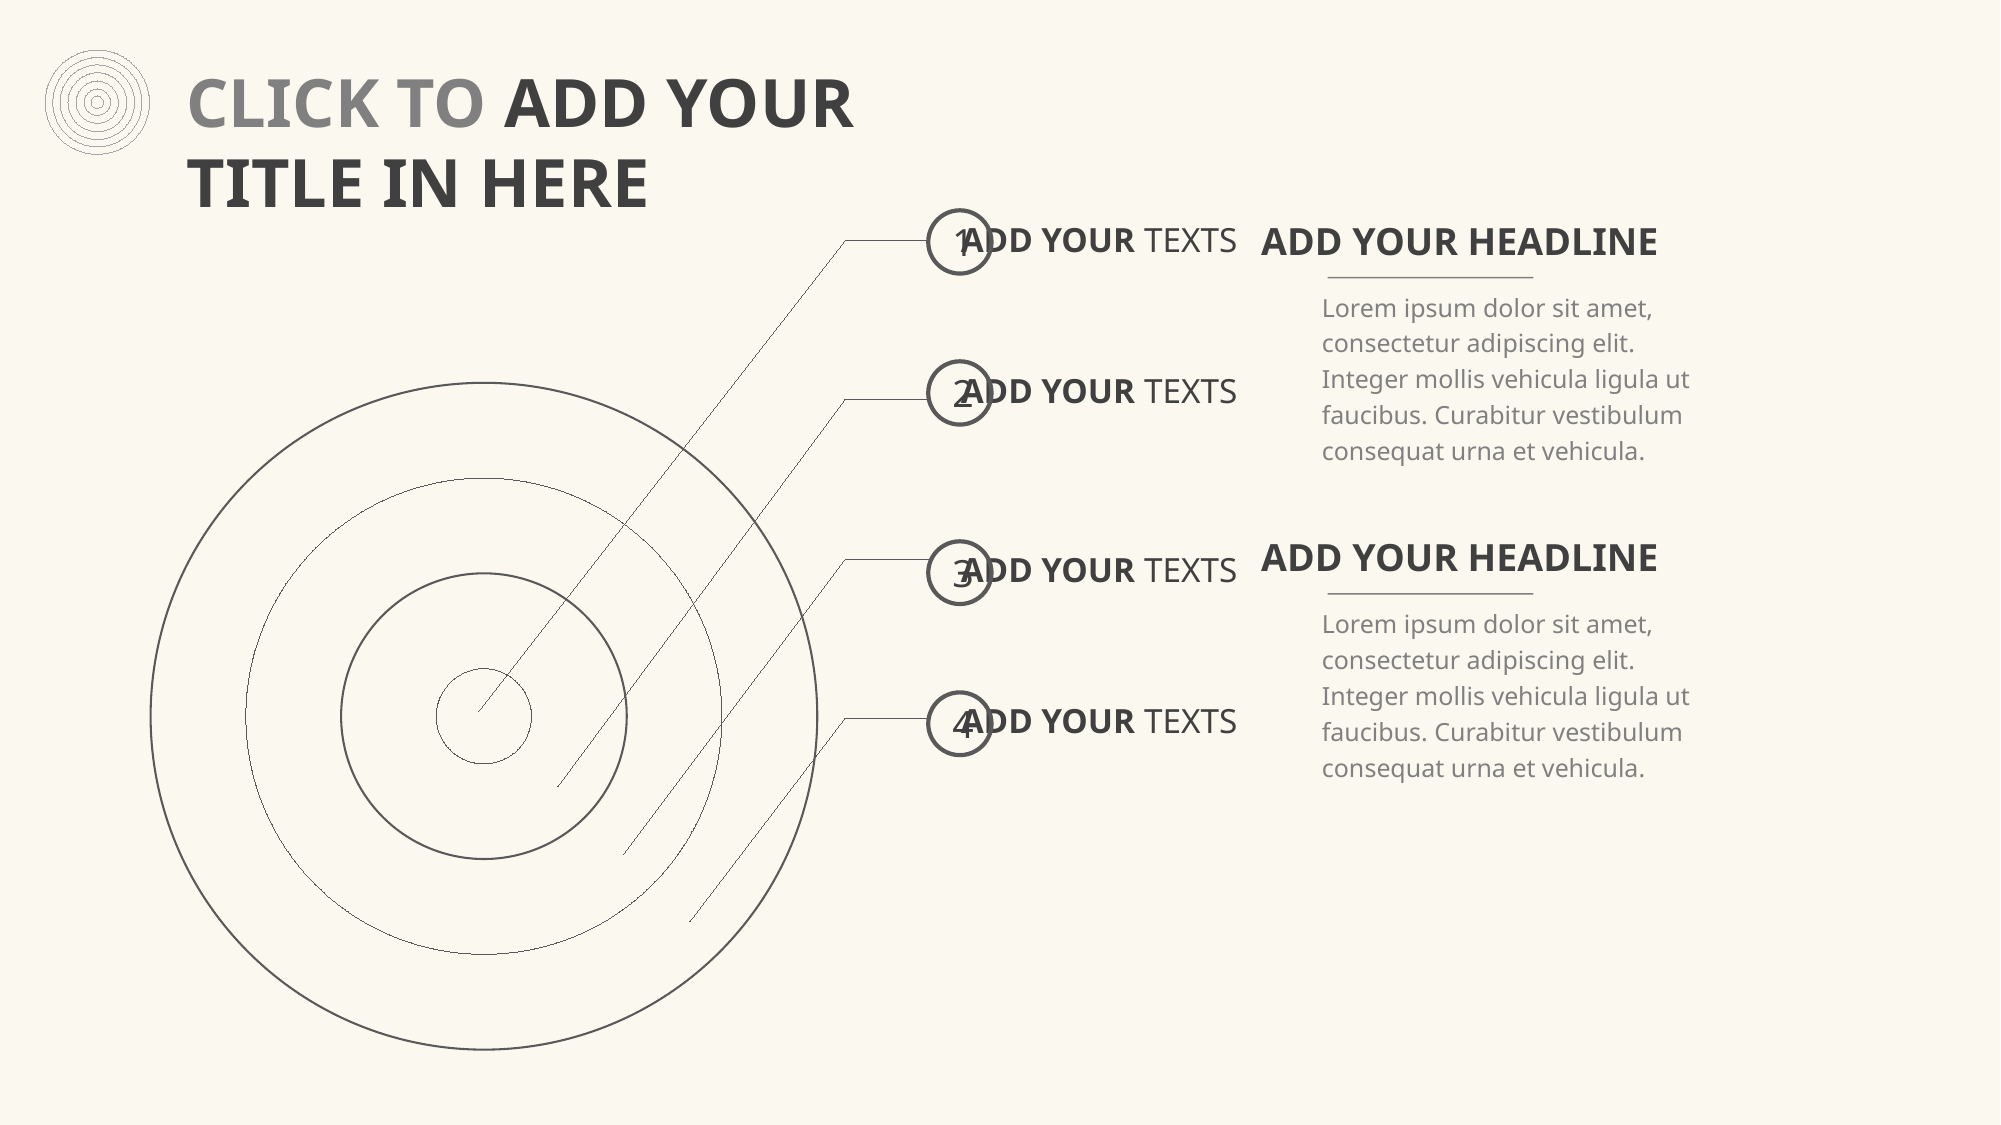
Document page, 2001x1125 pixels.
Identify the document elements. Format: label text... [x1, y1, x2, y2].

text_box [928, 210, 1207, 274]
text_box [436, 668, 532, 764]
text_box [557, 399, 929, 787]
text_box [1307, 526, 1723, 792]
text_box [929, 319, 1262, 479]
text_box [928, 692, 1207, 756]
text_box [623, 559, 929, 855]
text_box [341, 573, 608, 860]
text_box CLICK TO ADD YOUR TITLE IN HERE [171, 53, 1008, 228]
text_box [689, 718, 929, 922]
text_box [478, 240, 929, 712]
text_box [150, 382, 747, 1050]
text_box [245, 478, 678, 955]
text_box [928, 541, 1207, 605]
text_box [929, 479, 1262, 639]
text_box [1307, 210, 1723, 476]
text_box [928, 361, 1207, 425]
